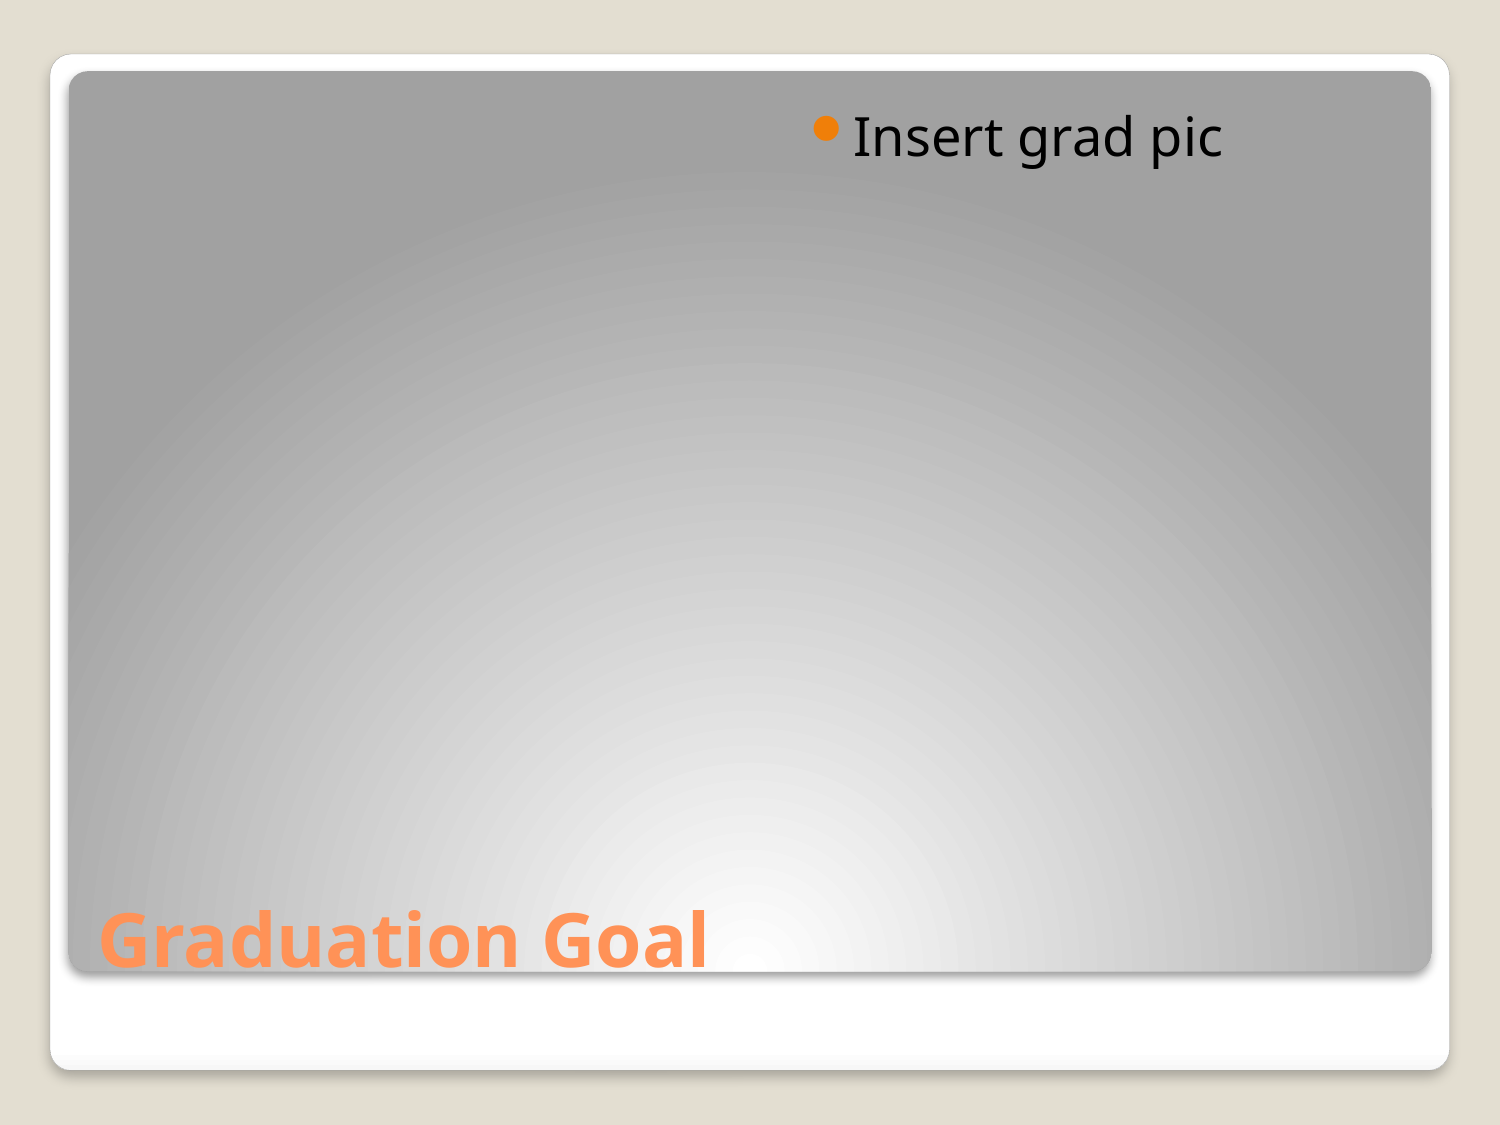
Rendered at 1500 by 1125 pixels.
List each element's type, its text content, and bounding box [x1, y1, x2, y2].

list Insert grad pic [780, 86, 1426, 807]
title Graduation Goal [82, 817, 1425, 991]
